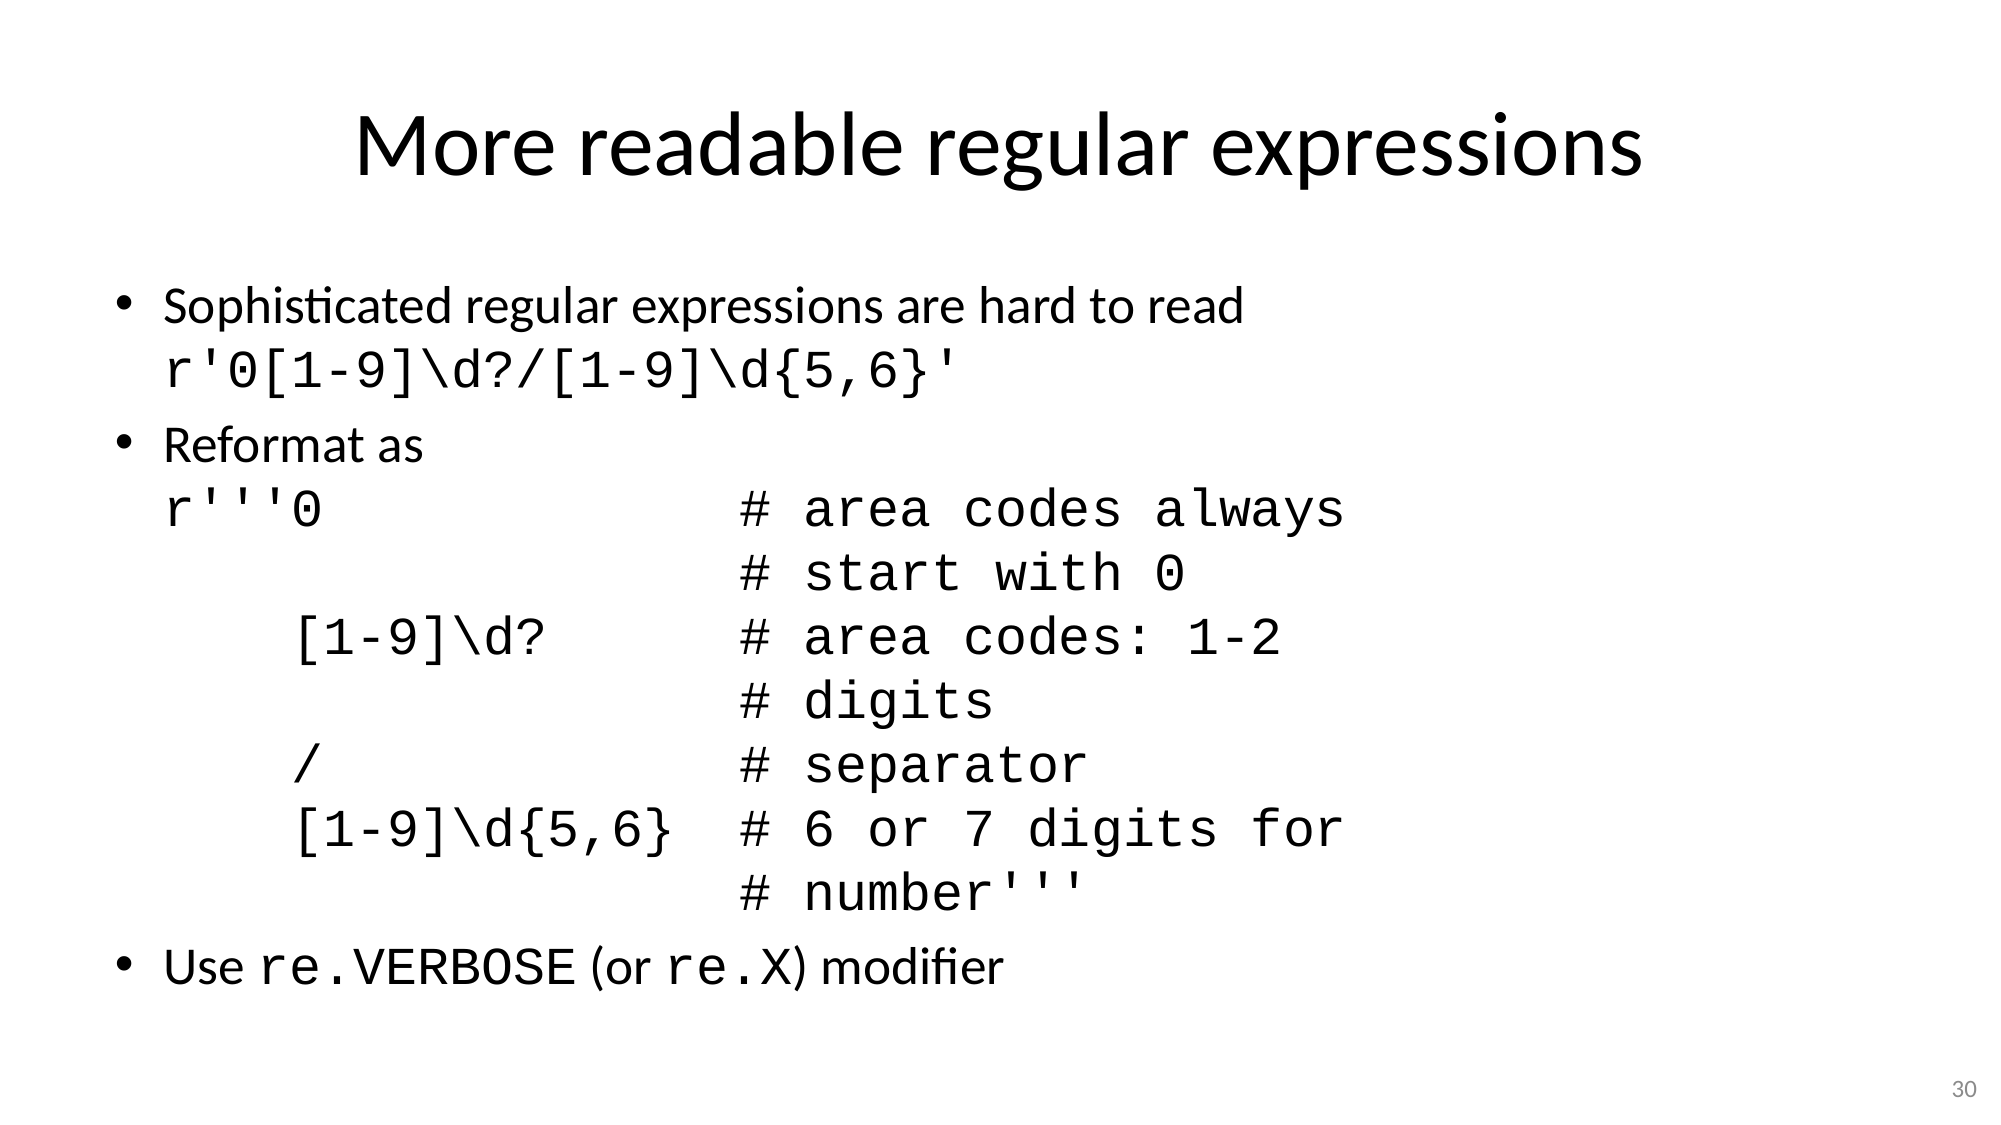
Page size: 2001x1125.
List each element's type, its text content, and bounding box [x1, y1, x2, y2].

title More readable regular expressions [99, 45, 1900, 233]
slide_number 30 [1525, 1057, 1993, 1118]
list Sophisticated regular expressions are hard to read r'0[1-9]\d?/[1-9]\d{5,6}' Reformat as r'''0 # area codes always # start with 0 [1-9]\d? # area codes: 1-2 # digits / # separator [1-9]\d{5,6} # 6 or 7 digits for # number''' Use re.VERBOSE (or re.X) modifier [99, 262, 1900, 1005]
